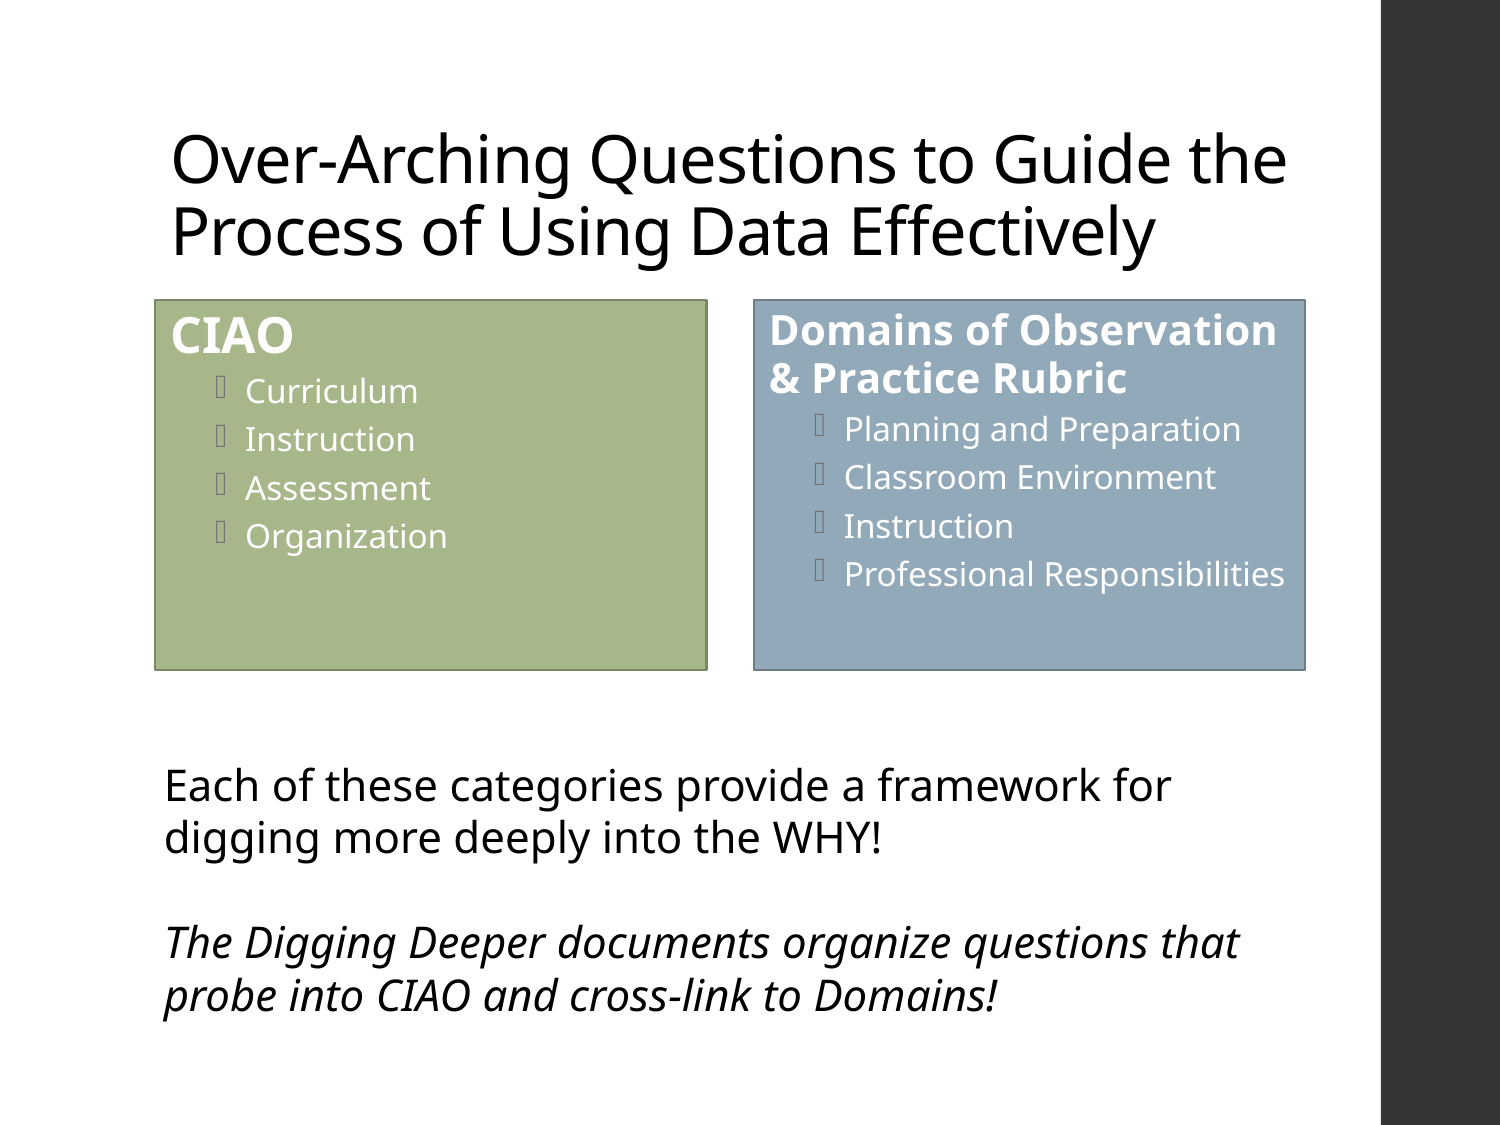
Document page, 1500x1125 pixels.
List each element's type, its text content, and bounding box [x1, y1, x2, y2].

text_box Each of these categories provide a framework for digging more deeply into the WHY! The Digging Deeper documents organize questions that probe into CIAO and cross-link to Domains! [148, 750, 1305, 1028]
list CIAO Curriculum Instruction Assessment Organization [154, 299, 708, 671]
list Domains of Observation & Practice Rubric Planning and Preparation Classroom Environment Instruction Professional Responsibilities [753, 299, 1306, 671]
title Over-Arching Questions to Guide the Process of Using Data Effectively [155, 60, 1348, 278]
